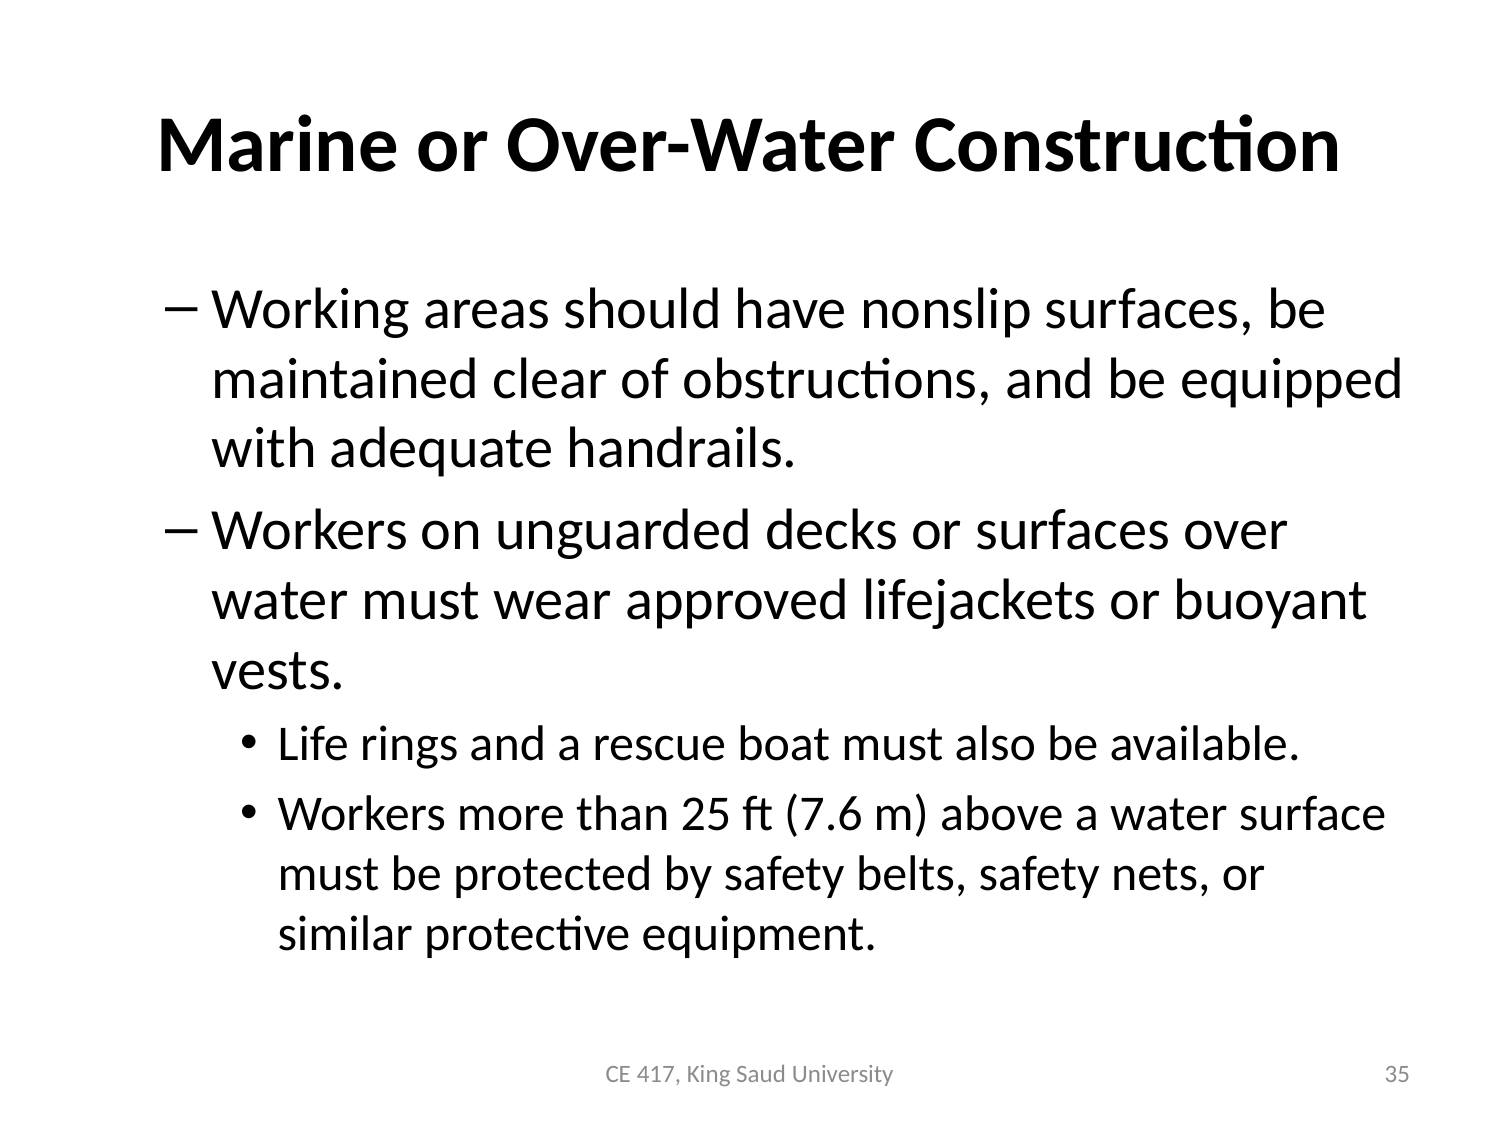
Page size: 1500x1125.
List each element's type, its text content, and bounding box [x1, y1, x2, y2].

list Working areas should have nonslip surfaces, be maintained clear of obstructions, and be equipped with adequate handrails. Workers on unguarded decks or surfaces over water must wear approved lifejackets or buoyant vests. Life rings and a rescue boat must also be available. Workers more than 25 ft (7.6 m) above a water surface must be protected by safety belts, safety nets, or similar protective equipment. [75, 262, 1425, 1005]
slide_number 35 [1074, 1042, 1425, 1103]
footer CE 417, King Saud University [512, 1042, 988, 1103]
title Marine or Over-Water Construction [75, 45, 1425, 233]
